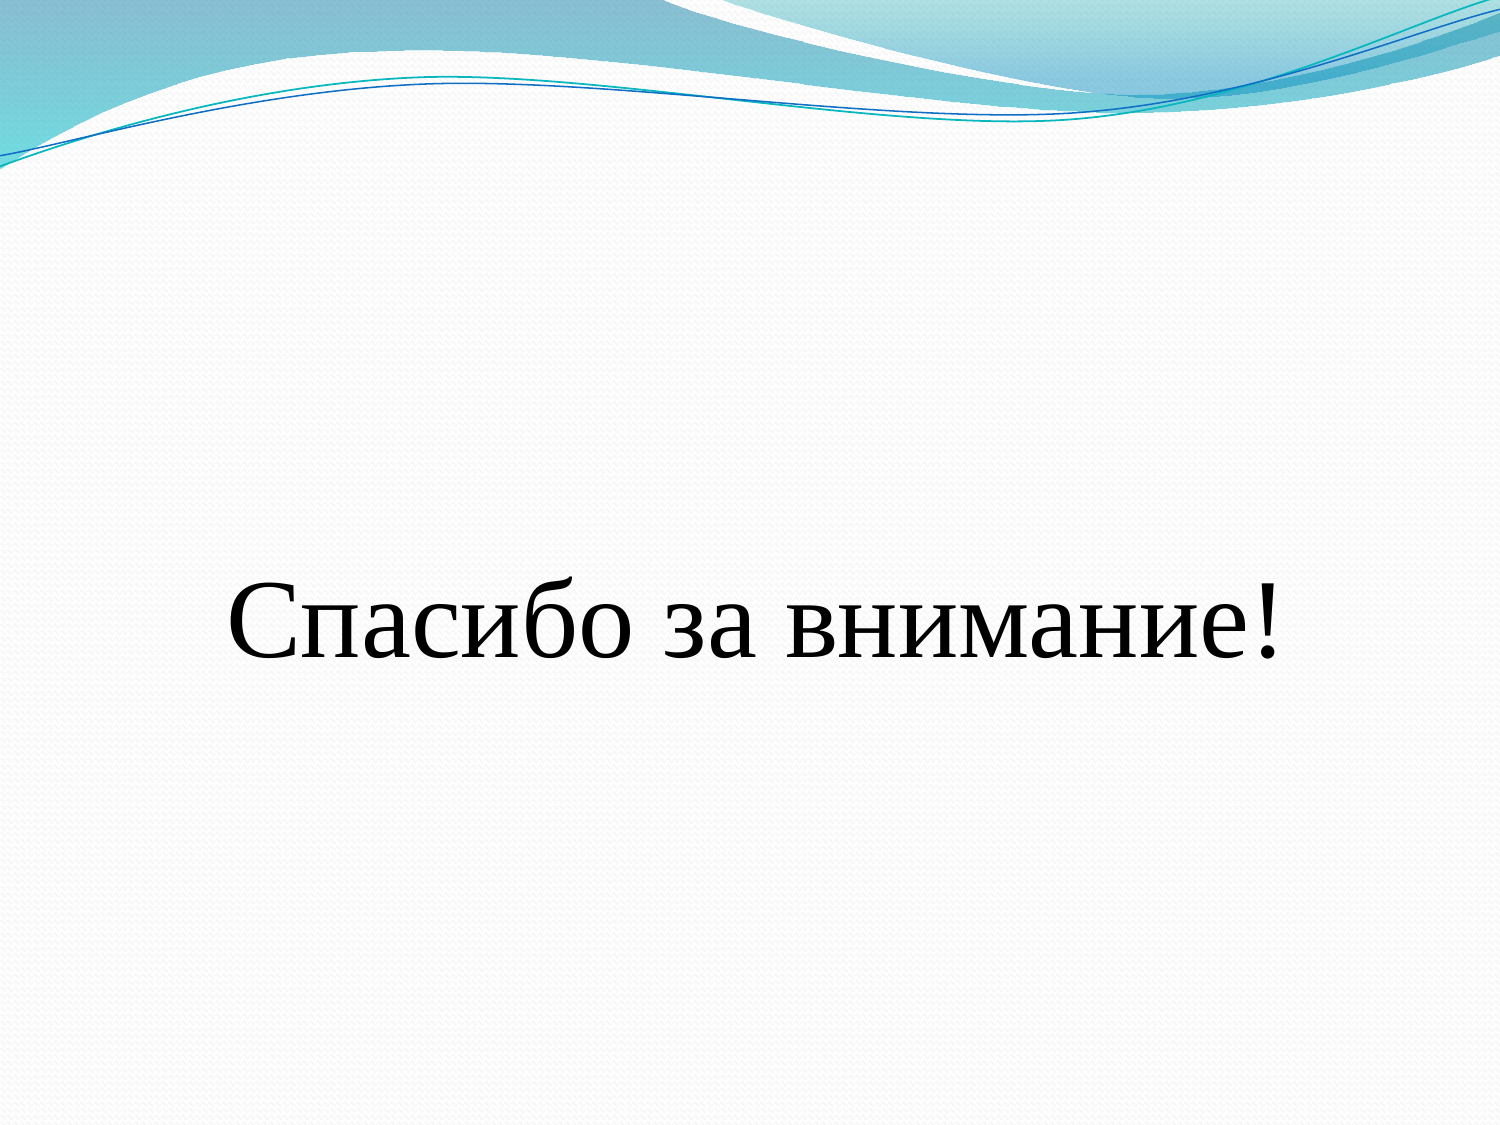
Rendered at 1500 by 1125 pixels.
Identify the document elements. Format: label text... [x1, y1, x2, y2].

title Спасибо за внимание! [82, 492, 1432, 680]
